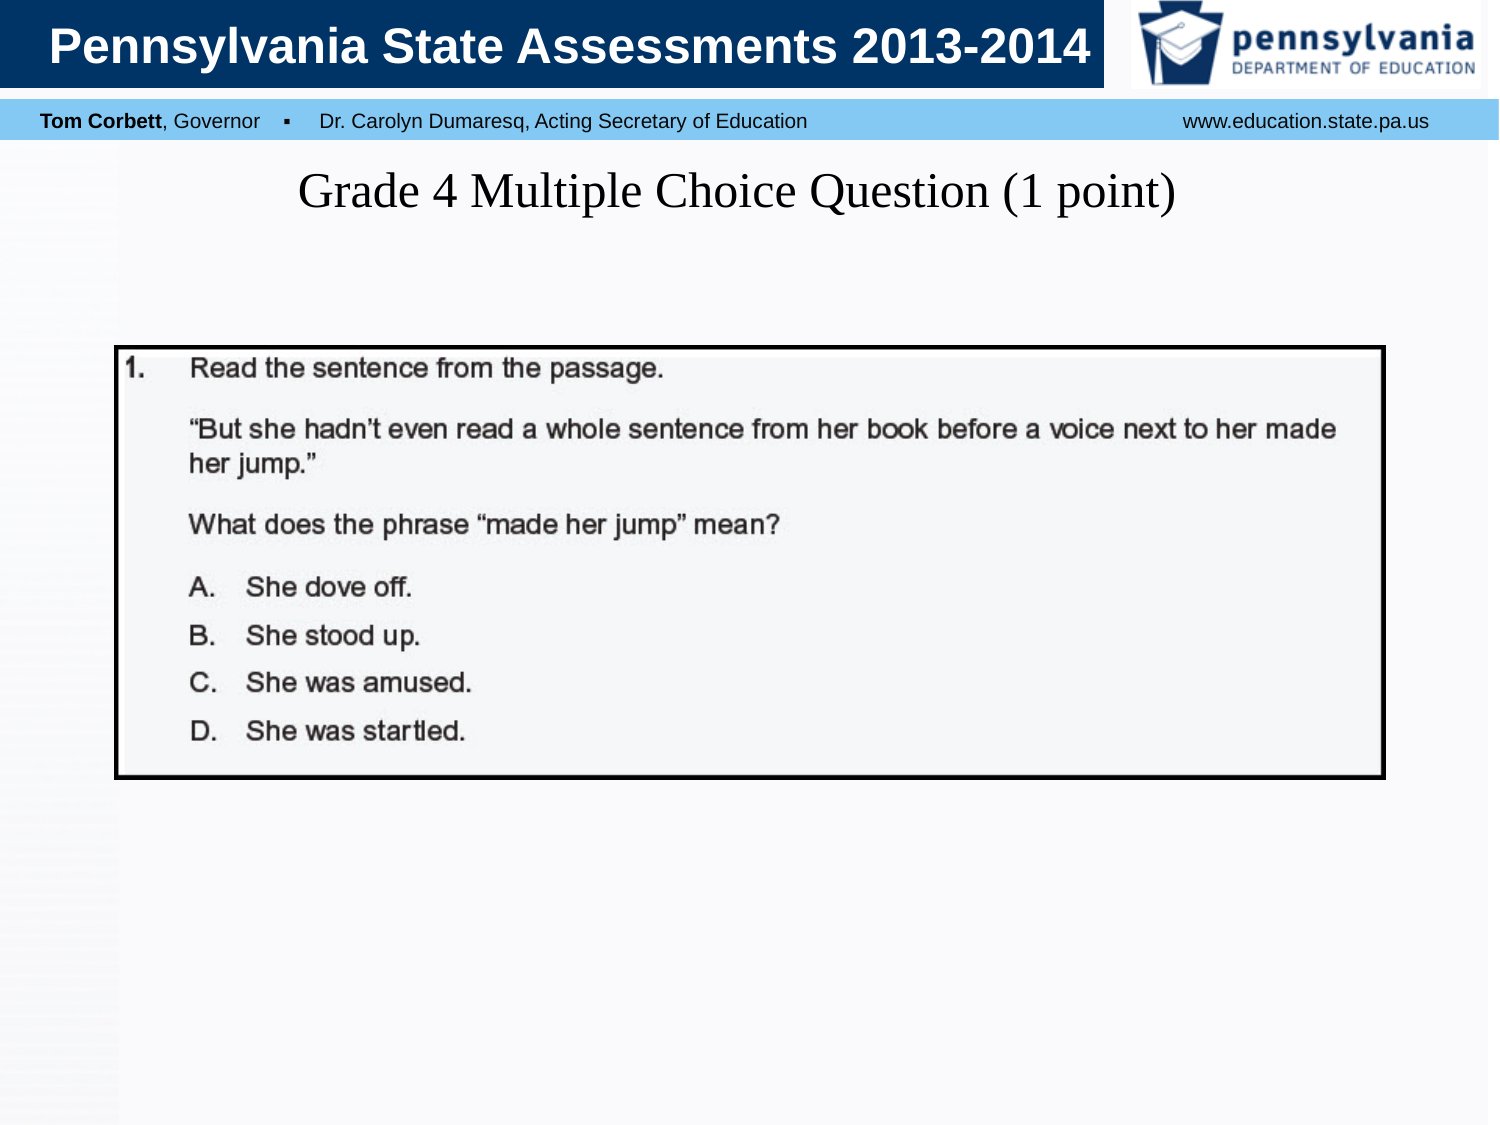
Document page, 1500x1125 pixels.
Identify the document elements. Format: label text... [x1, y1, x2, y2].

list Grade 4 Multiple Choice Question (1 point) [62, 149, 1413, 263]
picture [0, 0, 1488, 99]
picture [0, 140, 1488, 1125]
